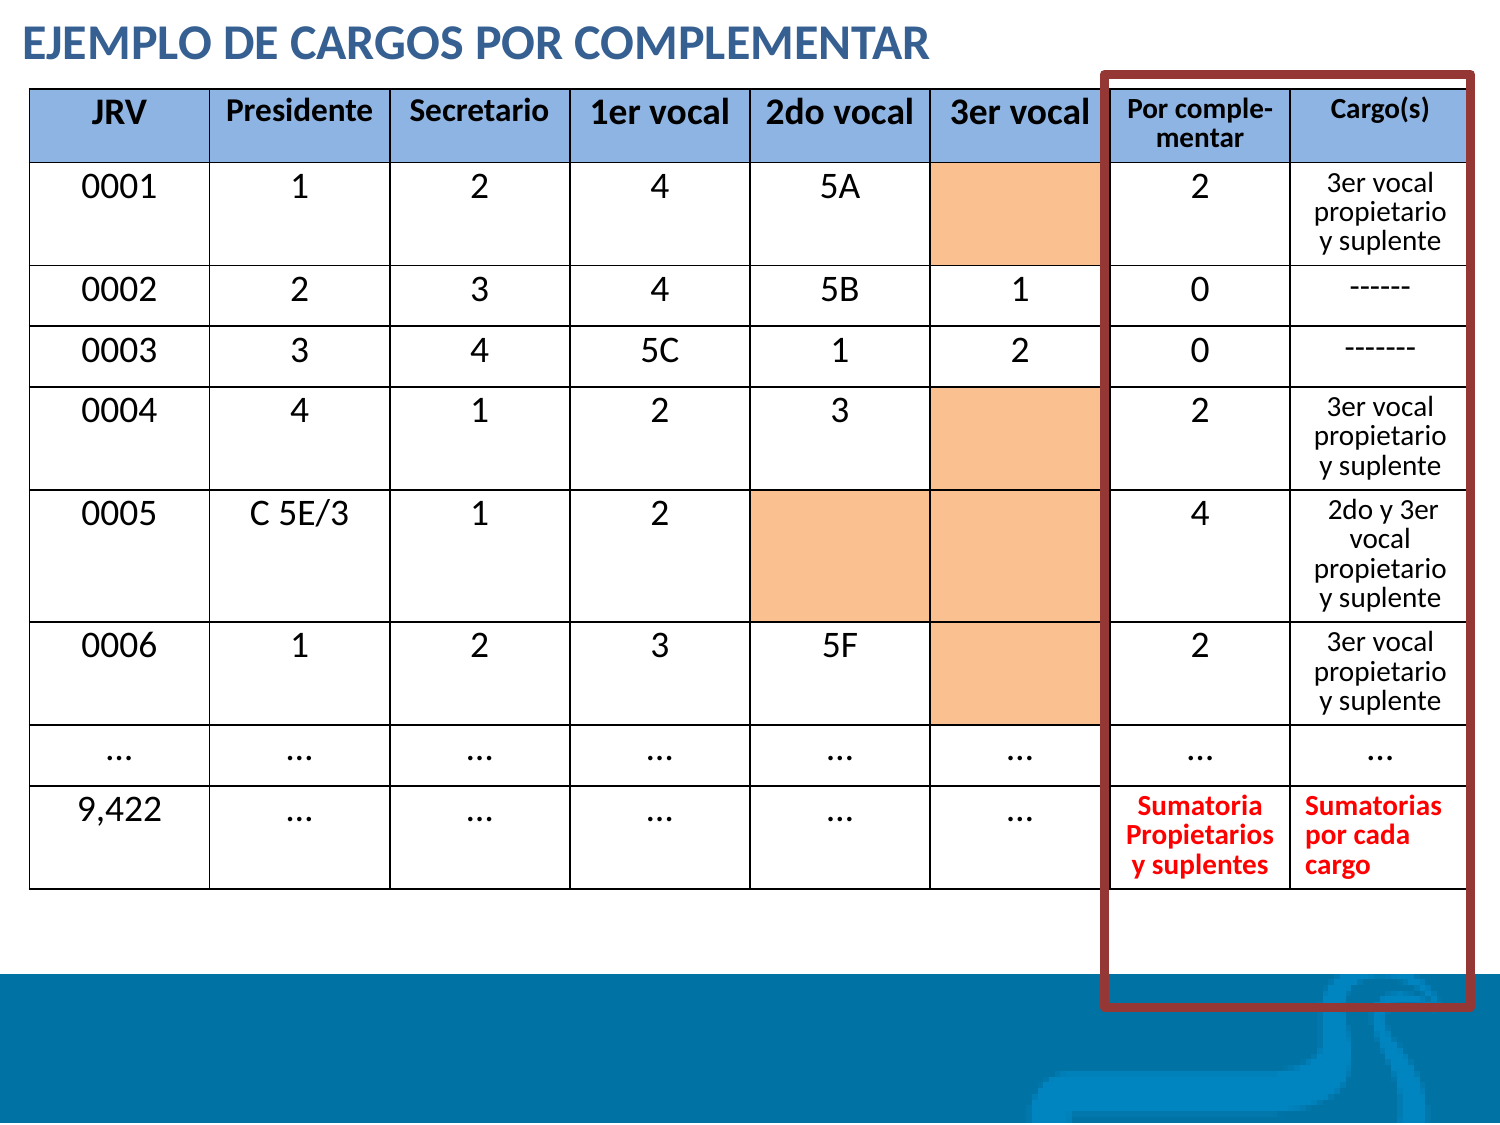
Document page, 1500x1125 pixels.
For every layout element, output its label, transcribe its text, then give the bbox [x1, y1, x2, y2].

table_header 1er vocal [571, 90, 749, 162]
table_cell 2 [571, 491, 749, 621]
table_cell … [931, 787, 1102, 888]
table_cell 1 [391, 388, 569, 489]
table_cell 3 [571, 623, 749, 724]
table_cell 0001 [30, 163, 209, 265]
table_cell [931, 491, 1102, 621]
table_header Secretario [391, 90, 569, 162]
table_cell … [751, 726, 929, 785]
table_cell … [210, 787, 389, 888]
table_cell 1 [210, 623, 389, 724]
table_cell … [391, 726, 569, 785]
table_cell 5F [751, 623, 929, 724]
text_box [1102, 72, 1473, 972]
table_cell 9,422 [30, 787, 209, 888]
table_cell 4 [571, 266, 749, 325]
table_cell 4 [571, 163, 749, 265]
table_cell 3 [391, 266, 569, 325]
table_cell [931, 623, 1102, 724]
table_cell [931, 388, 1102, 489]
table_cell … [751, 787, 929, 888]
table_cell [931, 163, 1102, 265]
table_cell 0006 [30, 623, 209, 724]
table_cell … [571, 726, 749, 785]
table_cell … [571, 787, 749, 888]
table_cell 5B [751, 266, 929, 325]
table_cell 1 [931, 266, 1102, 325]
table_cell 0002 [30, 266, 209, 325]
table_cell … [30, 726, 209, 785]
table_cell [751, 491, 929, 621]
text_box EJEMPLO DE CARGOS POR COMPLEMENTAR [7, 2, 1188, 78]
table_cell 2 [571, 388, 749, 489]
table_cell 4 [391, 327, 569, 386]
table_cell C 5E/3 [210, 491, 389, 621]
table_cell … [931, 726, 1102, 785]
table_cell 3 [751, 388, 929, 489]
table_cell 2 [210, 266, 389, 325]
table_cell 0003 [30, 327, 209, 386]
table_cell 2 [391, 163, 569, 265]
table_cell 2 [391, 623, 569, 724]
table_header 3er vocal [931, 90, 1102, 162]
table_cell … [391, 787, 569, 888]
table_cell 3 [210, 327, 389, 386]
table_cell 4 [210, 388, 389, 489]
table_header Presidente [210, 90, 389, 162]
table_cell 5A [751, 163, 929, 265]
table_header JRV [30, 90, 209, 162]
table_cell 1 [751, 327, 929, 386]
picture [1101, 974, 1474, 1011]
table_cell 5C [571, 327, 749, 386]
table_cell 1 [391, 491, 569, 621]
table_header 2do vocal [751, 90, 929, 162]
table_cell 2 [931, 327, 1102, 386]
table_cell … [210, 726, 389, 785]
table_cell 0005 [30, 491, 209, 621]
table_cell 0004 [30, 388, 209, 489]
table_cell 1 [210, 163, 389, 265]
